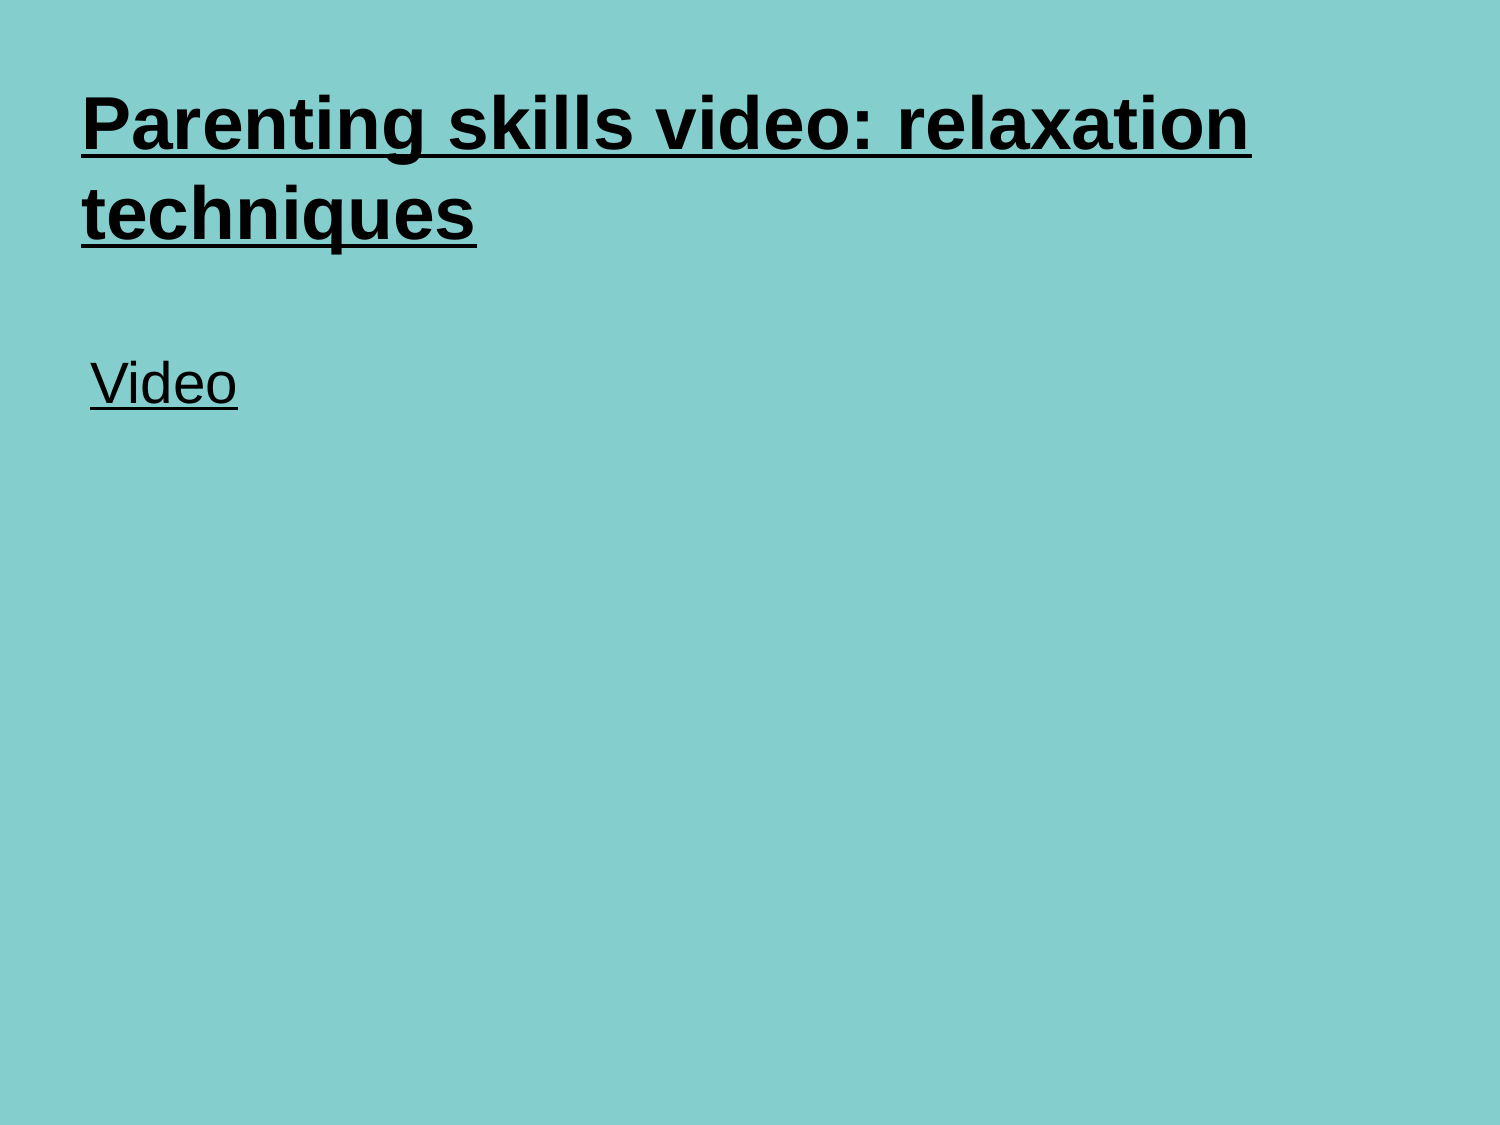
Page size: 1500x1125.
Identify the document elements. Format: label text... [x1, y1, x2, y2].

title Parenting skills video: relaxation techniques [81, 75, 1444, 275]
list Video [75, 337, 1444, 1025]
